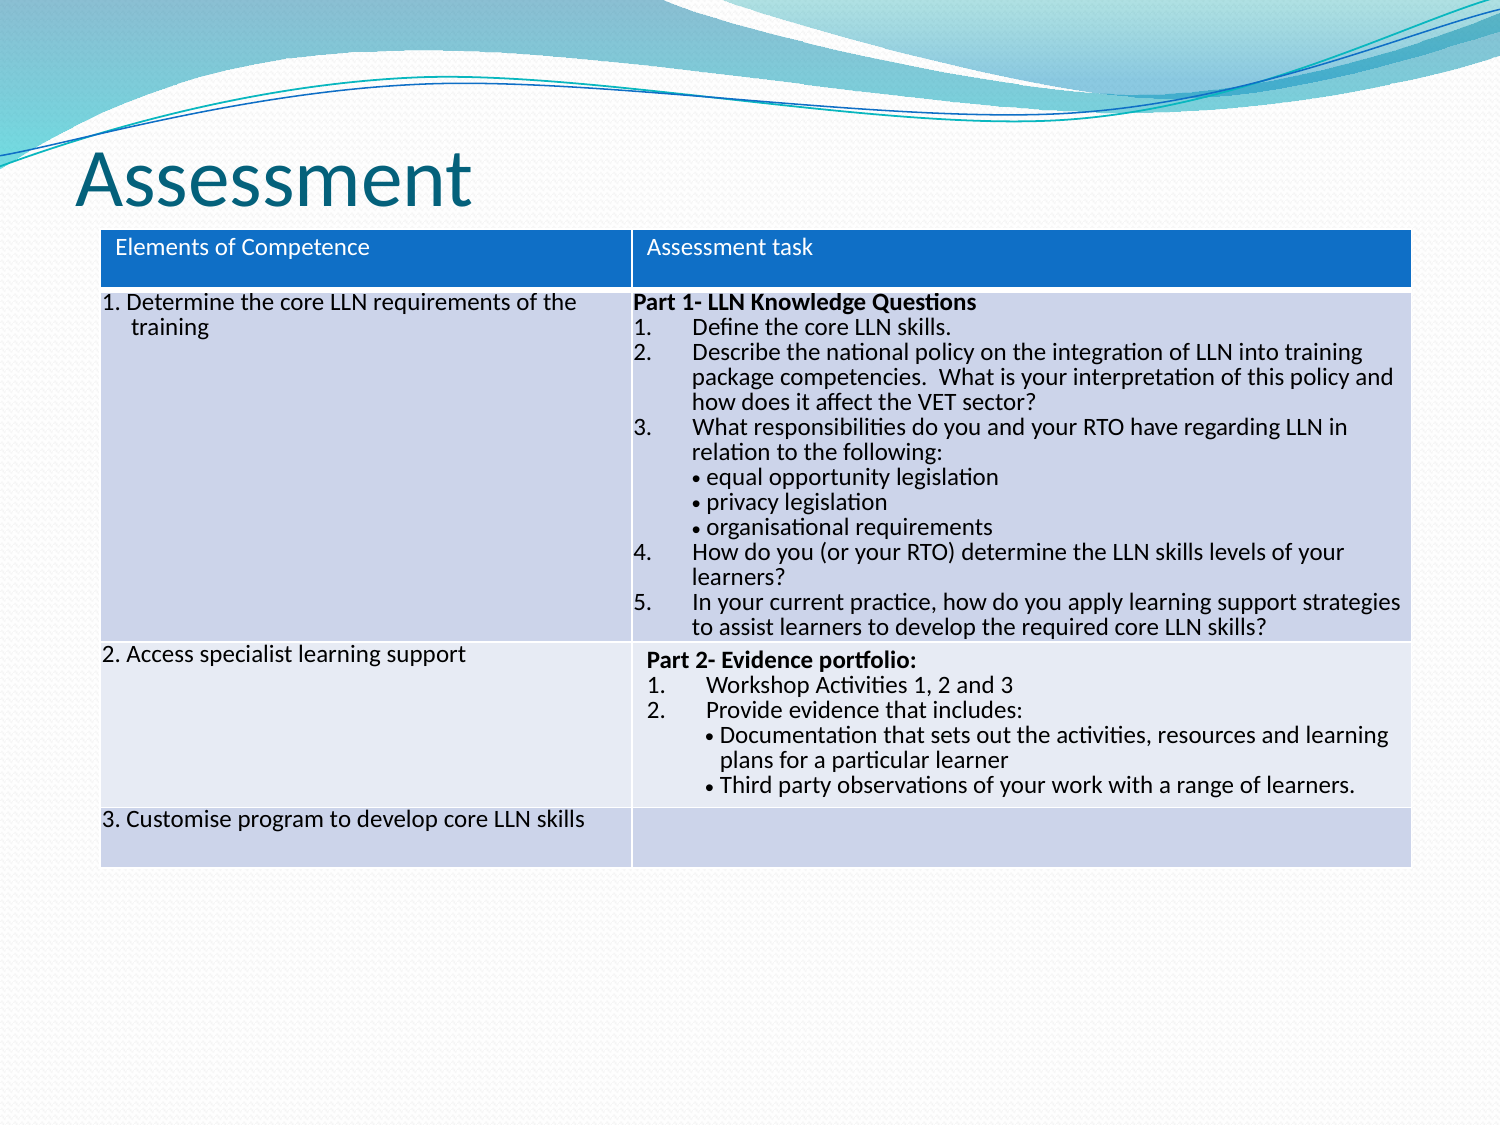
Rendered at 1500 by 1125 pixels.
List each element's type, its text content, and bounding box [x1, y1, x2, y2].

table_cell 1. Determine the core LLN requirements of the training [101, 293, 631, 641]
table_cell 3. Customise program to develop core LLN skills [101, 808, 631, 867]
table_cell 2. Access specialist learning support [101, 643, 631, 807]
title Assessment [75, 115, 1425, 303]
table_header Elements of Competence [101, 230, 631, 287]
table_cell [633, 808, 1411, 867]
table_cell Part 1- LLN Knowledge Questions 1. Define the core LLN skills. 2. Describe the national policy on the integration of LLN into training package competencies. What is your interpretation of this policy and how does it affect the VET sector? 3. What responsibilities do you and your RTO have regarding LLN in relation to the following: equal opportunity legislation privacy legislation organisational requirements 4. How do you (or your RTO) determine the LLN skills levels of your learners? 5. In your current practice, how do you apply learning support strategies to assist learners to develop the required core LLN skills? [633, 293, 1411, 641]
table_cell Part 2- Evidence portfolio: 1. Workshop Activities 1, 2 and 3 2. Provide evidence that includes: Documentation that sets out the activities, resources and learning plans for a particular learner Third party observations of your work with a range of learners. [633, 643, 1411, 807]
table_header Assessment task [633, 230, 1411, 287]
